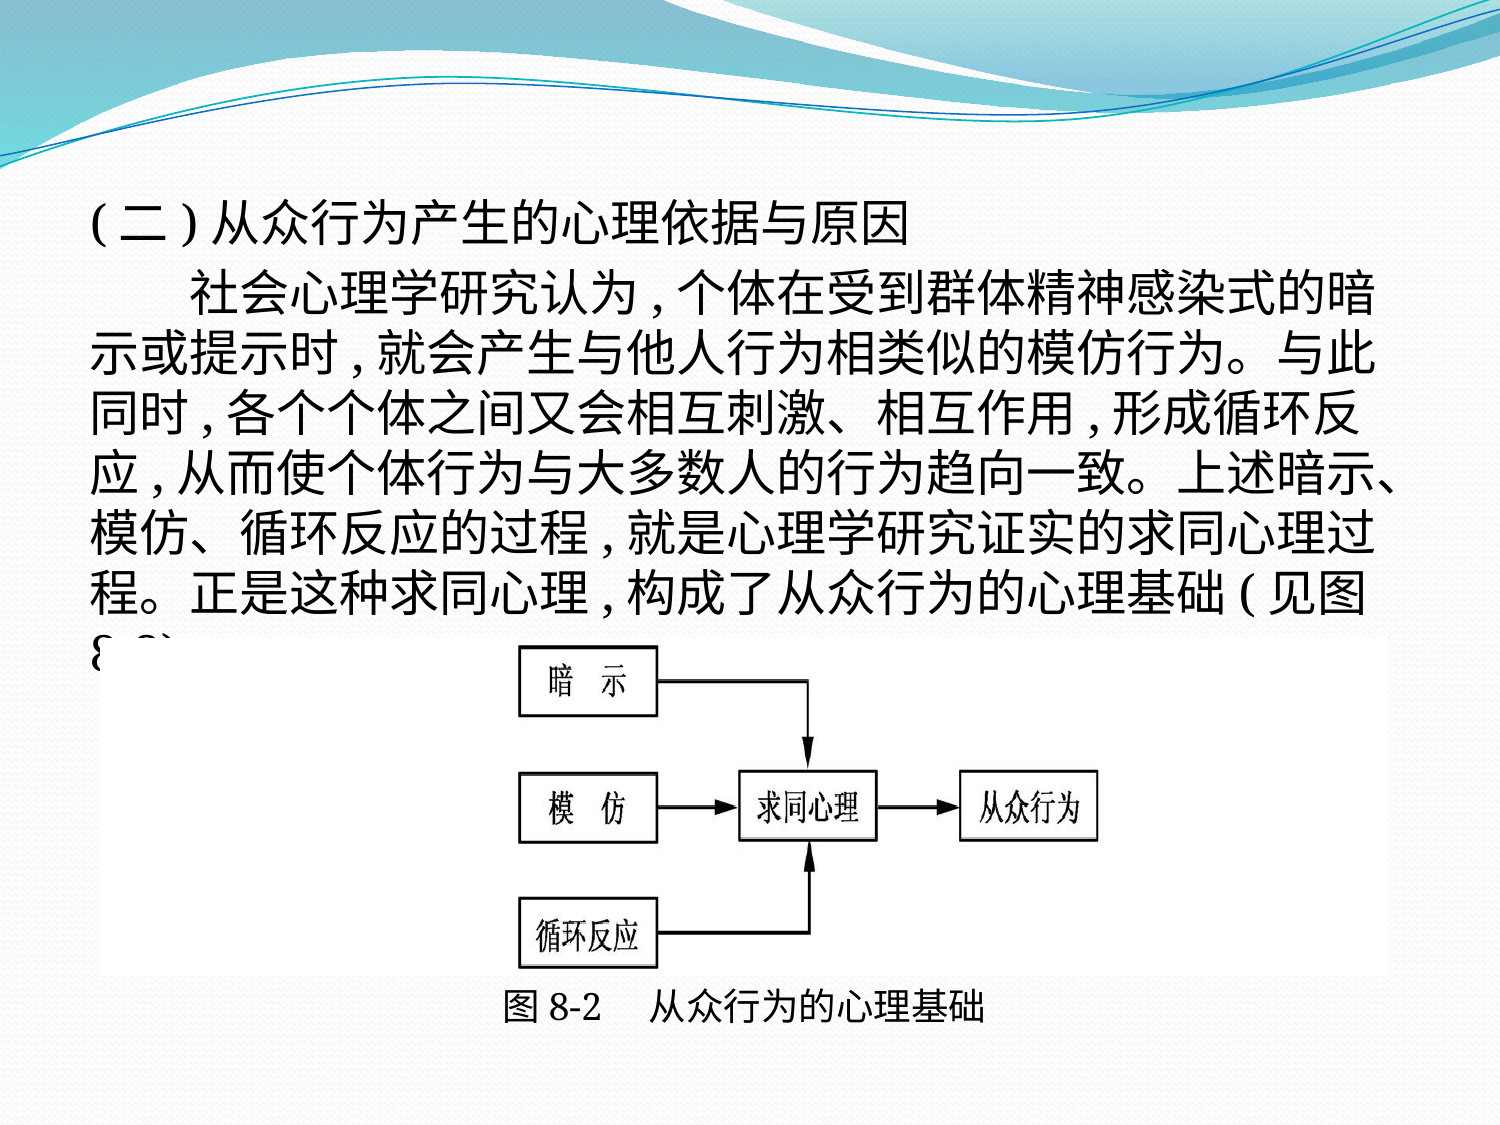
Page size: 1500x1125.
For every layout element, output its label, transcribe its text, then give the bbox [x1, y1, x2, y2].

picture [100, 638, 1389, 977]
list (二)从众行为产生的心理依据与原因 社会心理学研究认为,个体在受到群体精神感染式的暗示或提示时,就会产生与他人行为相类似的模仿行为。与此同时,各个个体之间又会相互刺激、相互作用,形成循环反应,从而使个体行为与大多数人的行为趋向一致。上述暗示、模仿、循环反应的过程,就是心理学研究证实的求同心理过程。正是这种求同心理,构成了从众行为的心理基础(见图8-2)。 [75, 184, 1425, 905]
text_box 图8-2 从众行为的心理基础 [487, 989, 1001, 1036]
